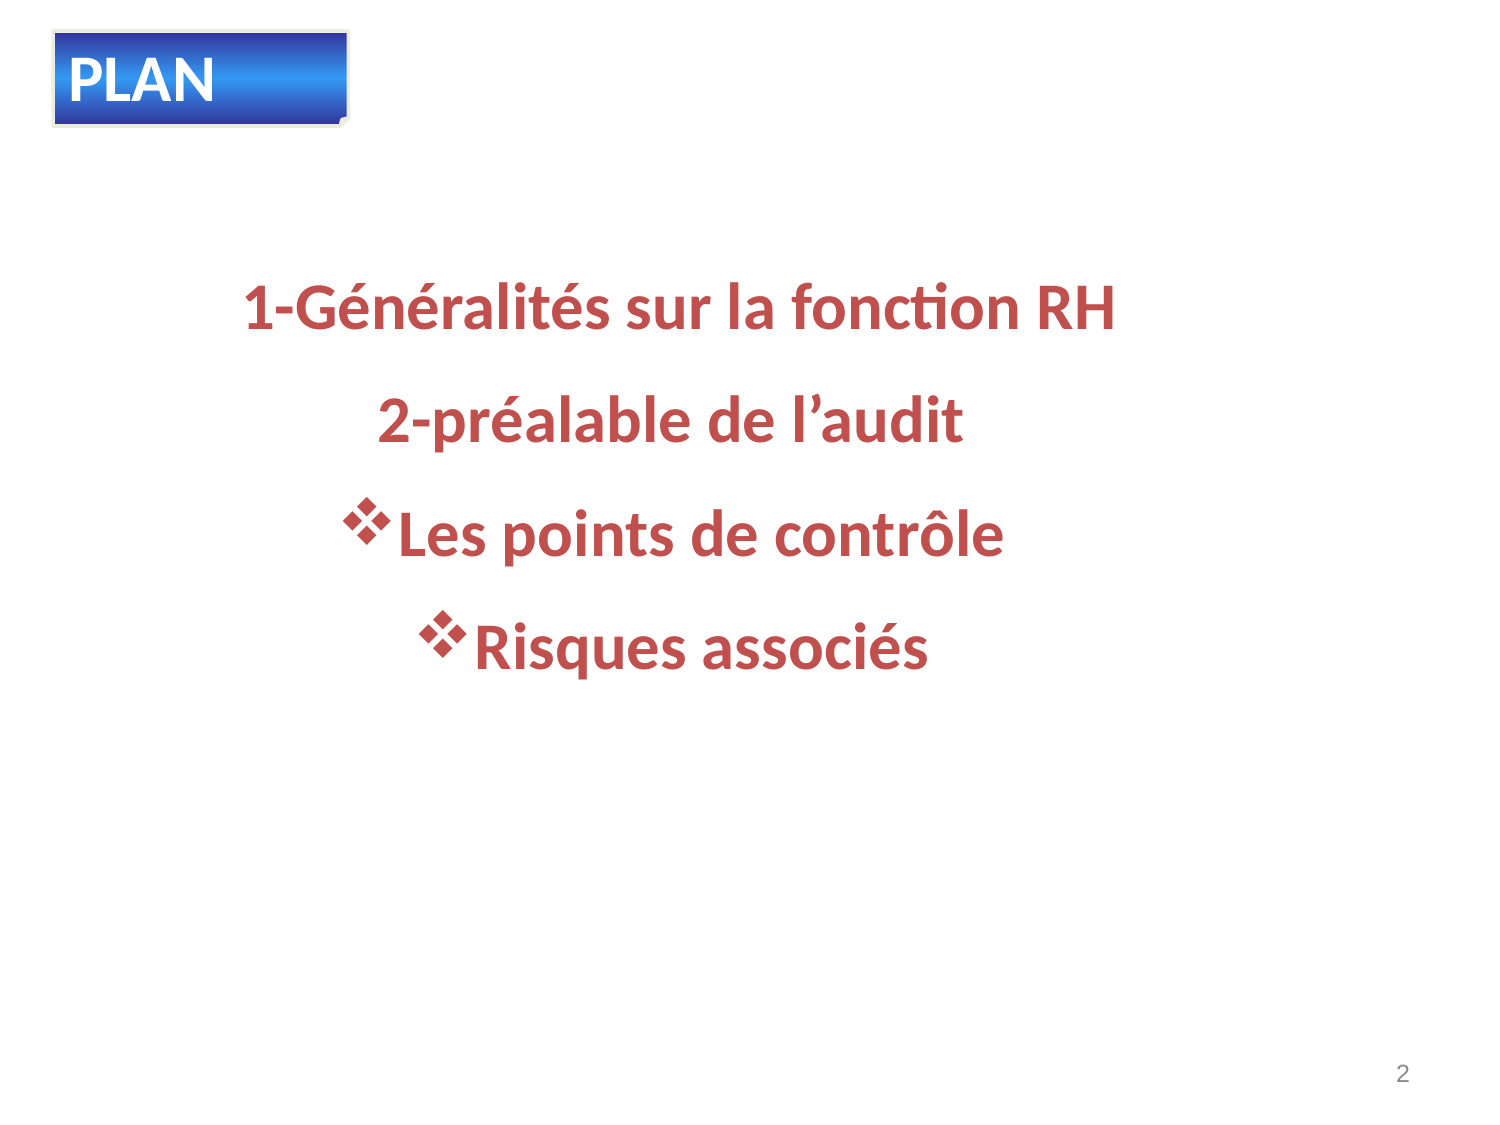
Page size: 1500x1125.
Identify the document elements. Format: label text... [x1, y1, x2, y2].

text_box 1-Généralités sur la fonction RH 2-préalable de l’audit Les points de contrôle Risques associés [76, 255, 1282, 1125]
text_box PLAN [53, 30, 349, 127]
slide_number 2 [1282, 1042, 1425, 1103]
